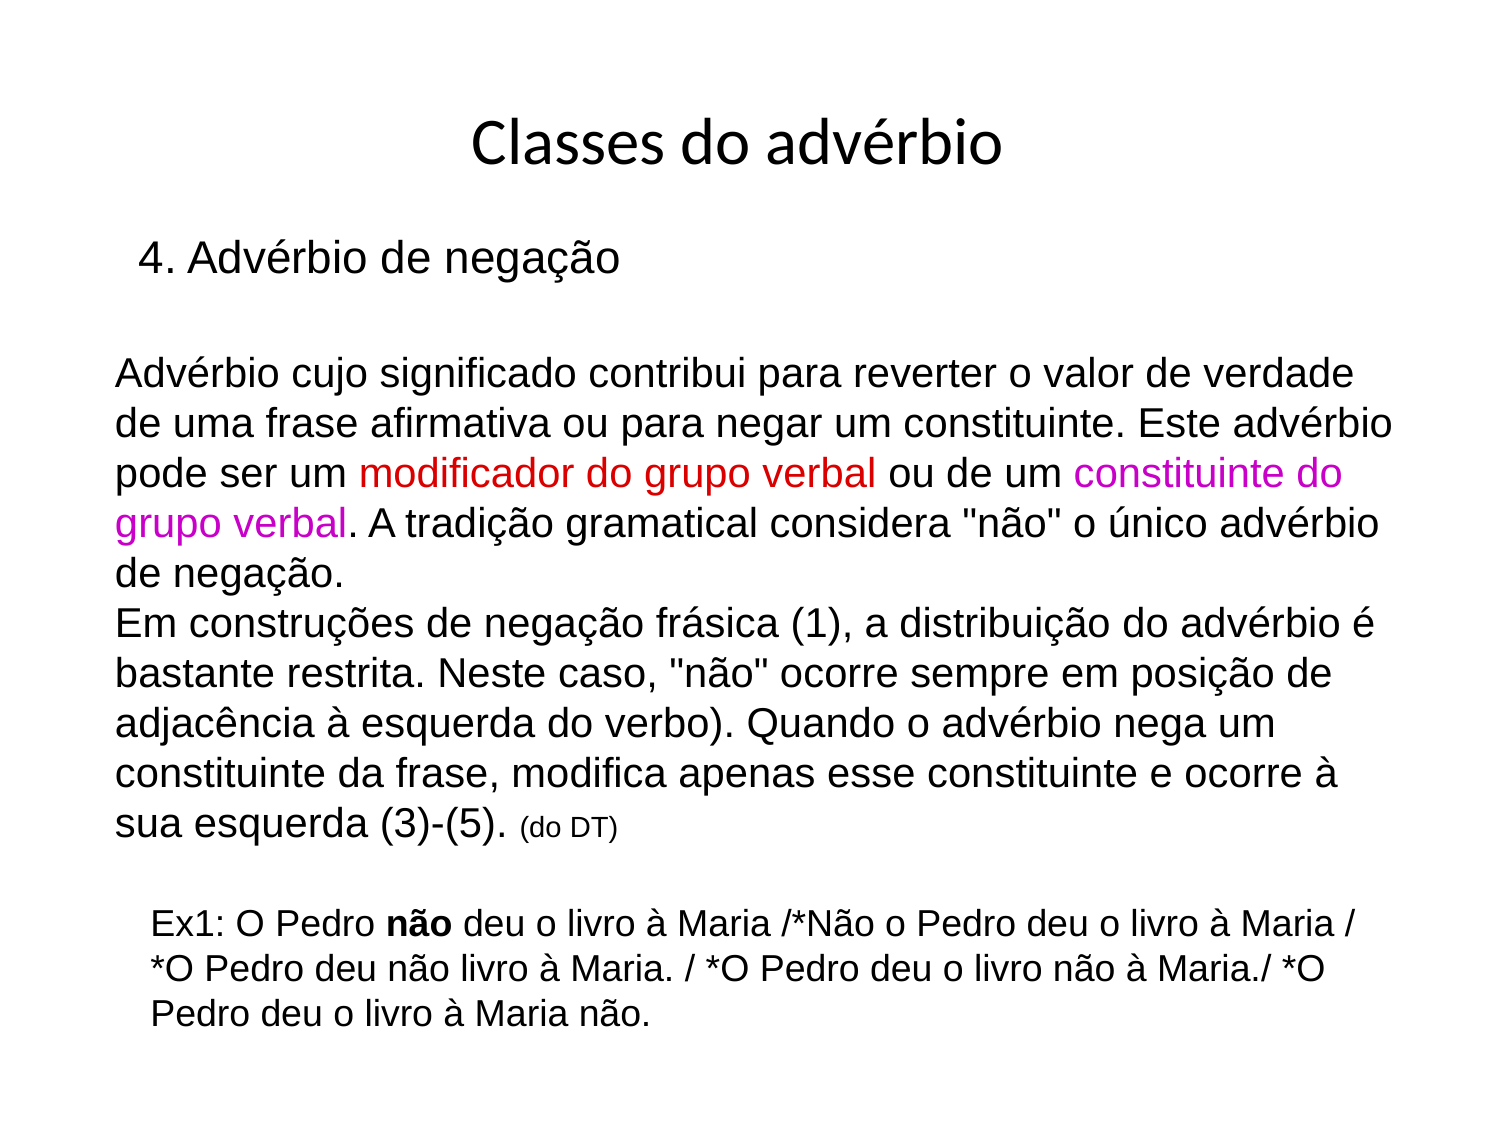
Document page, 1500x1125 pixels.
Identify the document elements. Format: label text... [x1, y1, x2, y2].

text_box 4. Advérbio de negação [123, 220, 809, 290]
text_box Ex1: O Pedro não deu o livro à Maria /*Não o Pedro deu o livro à Maria / *O Pedro deu não livro à Maria. / *O Pedro deu o livro não à Maria./ *O Pedro deu o livro à Maria não. [135, 891, 1412, 1042]
text_box Advérbio cujo significado contribui para reverter o valor de verdade de uma frase afirmativa ou para negar um constituinte. Este advérbio pode ser um modificador do grupo verbal ou de um constituinte do grupo verbal. A tradição gramatical considera "não" o único advérbio de negação. Em construções de negação frásica (1), a distribuição do advérbio é bastante restrita. Neste caso, "não" ocorre sempre em posição de adjacência à esquerda do verbo). Quando o advérbio nega um constituinte da frase, modifica apenas esse constituinte e ocorre à sua esquerda (3)-(5). (do DT) [100, 337, 1424, 853]
text_box Classes do advérbio [395, 90, 1081, 185]
